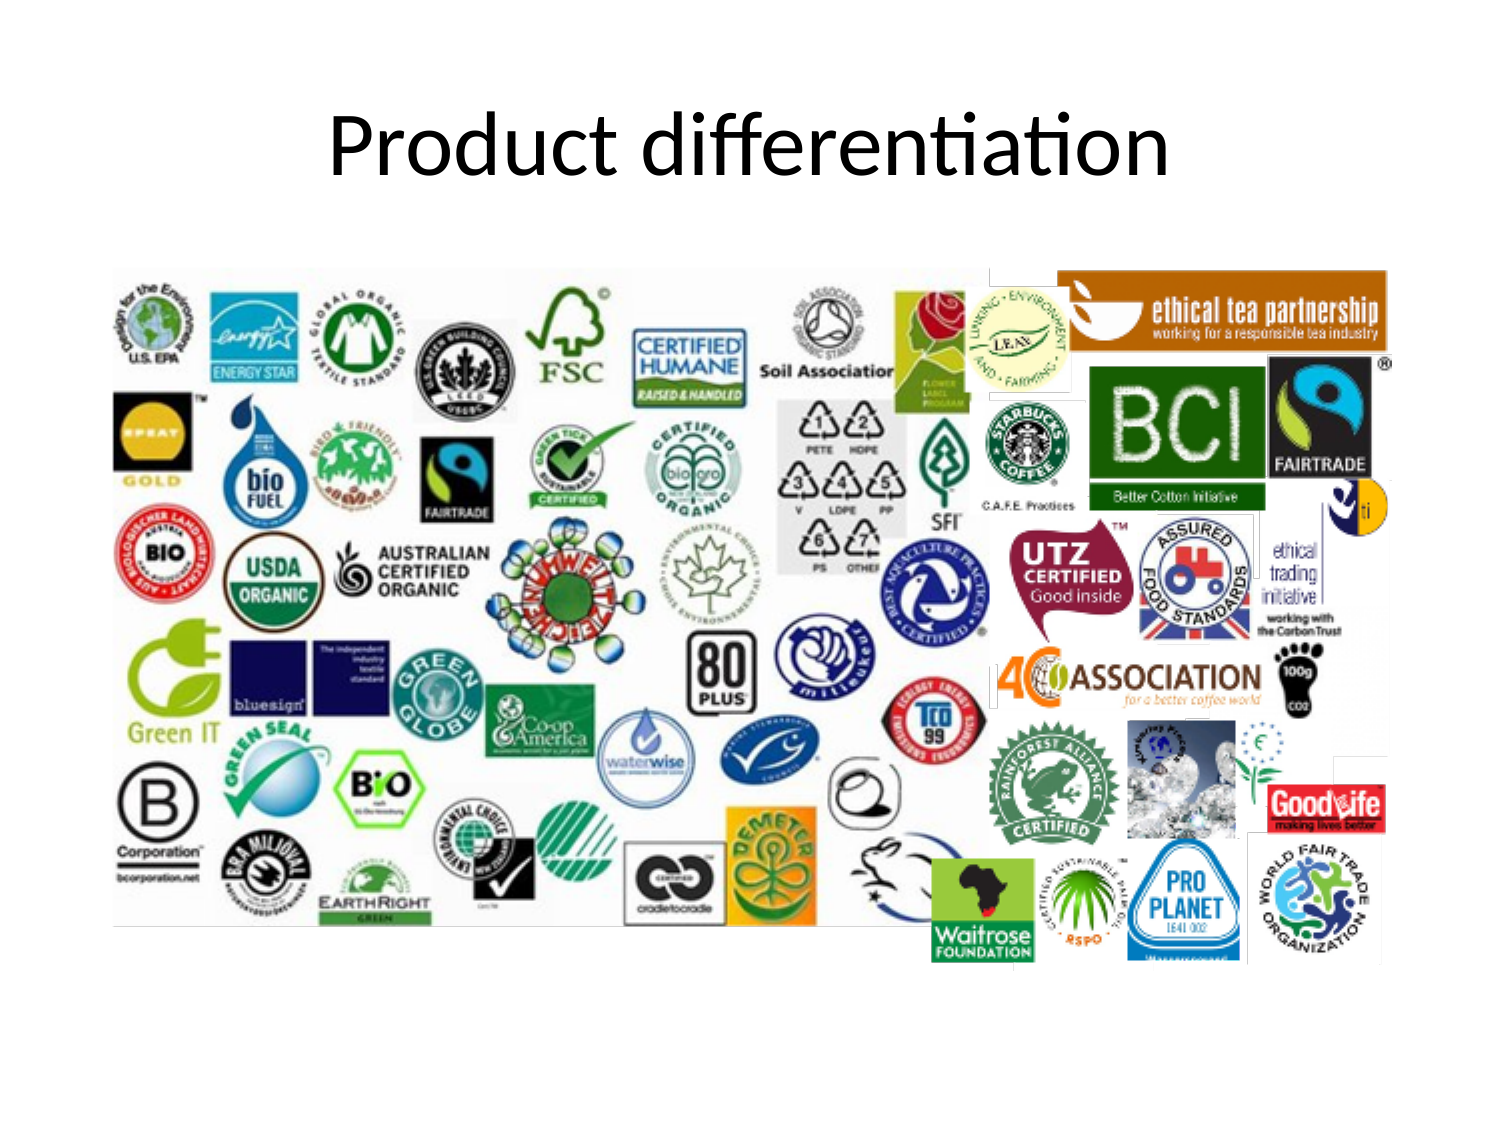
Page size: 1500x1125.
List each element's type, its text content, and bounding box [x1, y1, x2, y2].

picture [111, 266, 1392, 971]
title Product differentiation [75, 45, 1425, 233]
